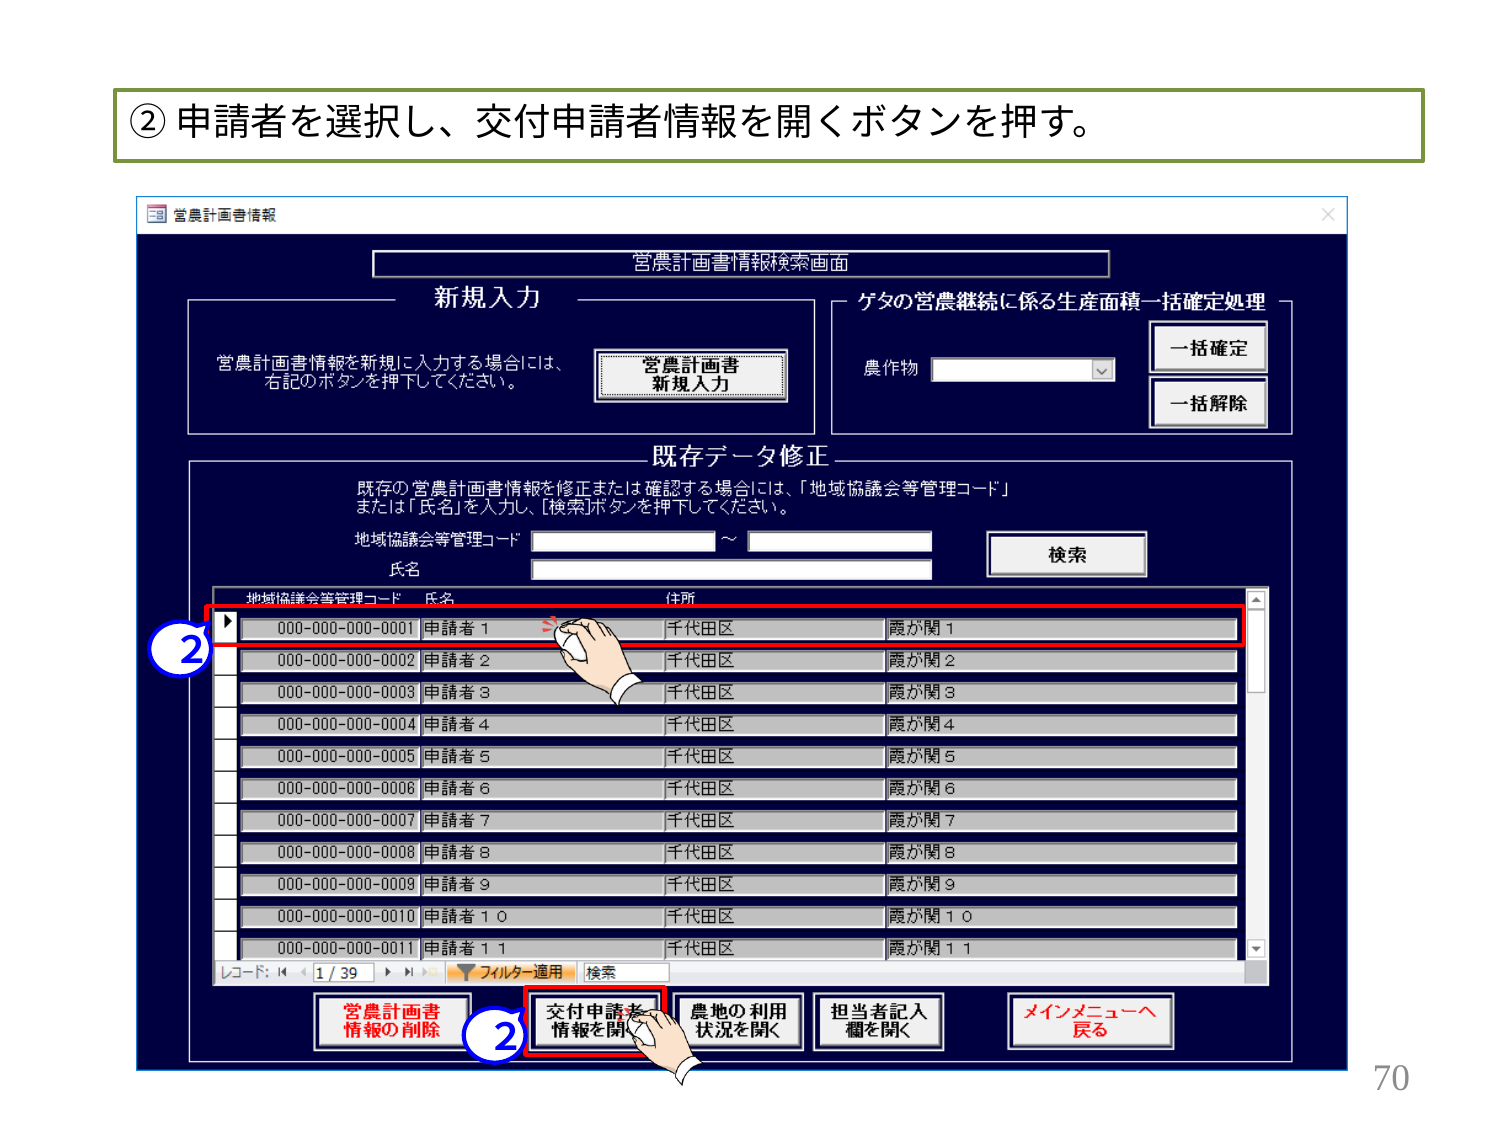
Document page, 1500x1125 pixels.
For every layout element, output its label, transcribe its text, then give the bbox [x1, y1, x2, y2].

slide_number 69 [1074, 1045, 1425, 1106]
text_box ②申請者を選択し、交付申請者情報を開くボタンを押す。 [113, 88, 1425, 163]
picture [136, 195, 1348, 1091]
